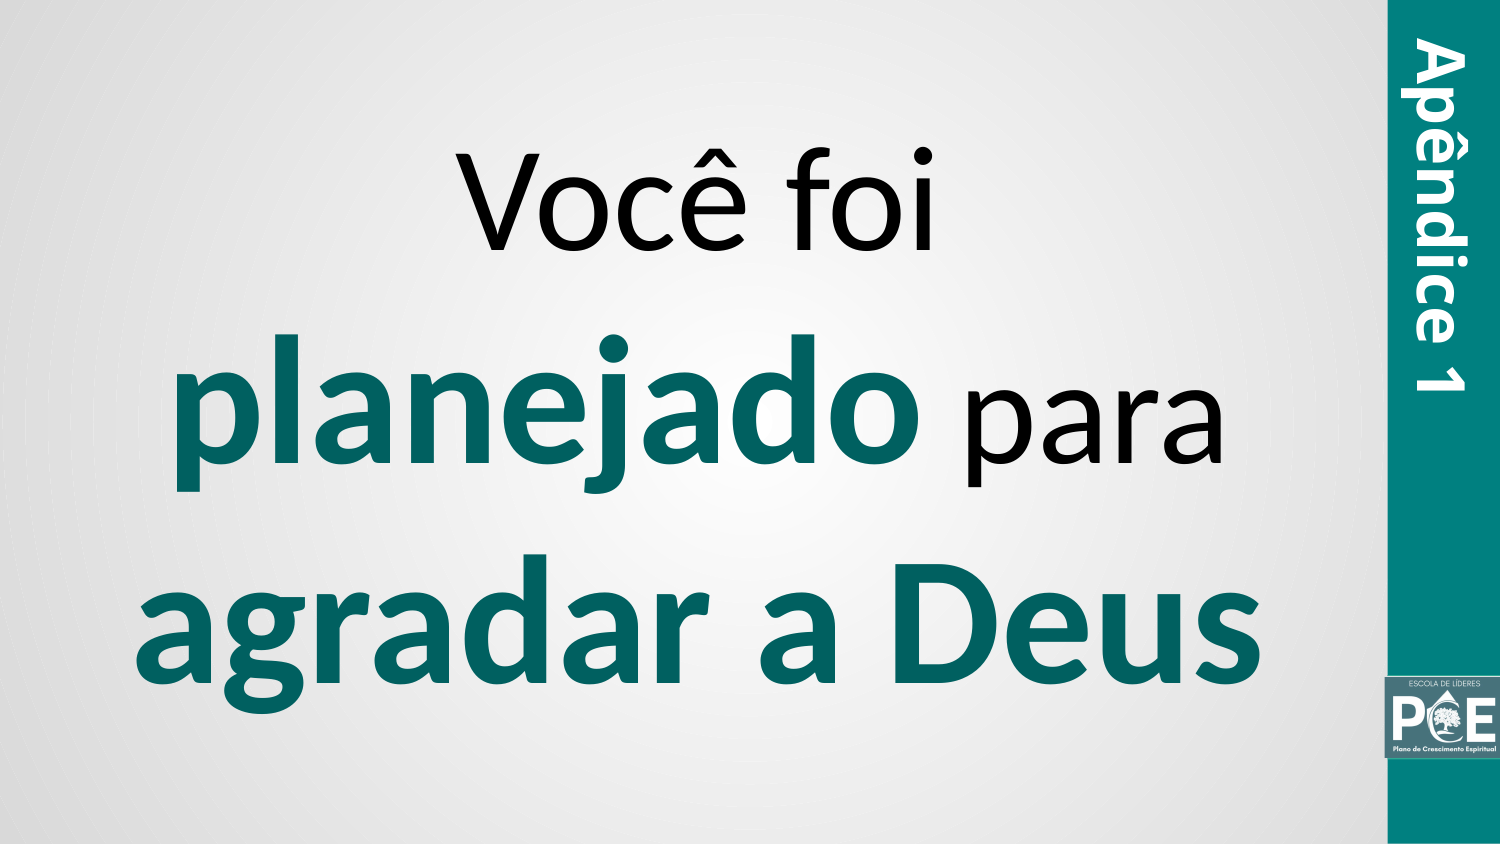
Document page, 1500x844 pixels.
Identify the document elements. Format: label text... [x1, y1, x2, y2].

picture [1384, 676, 1500, 758]
text_box Apêndice 1 [1397, 30, 1492, 409]
text_box Você foi planejado para agradar a Deus [70, 93, 1327, 728]
